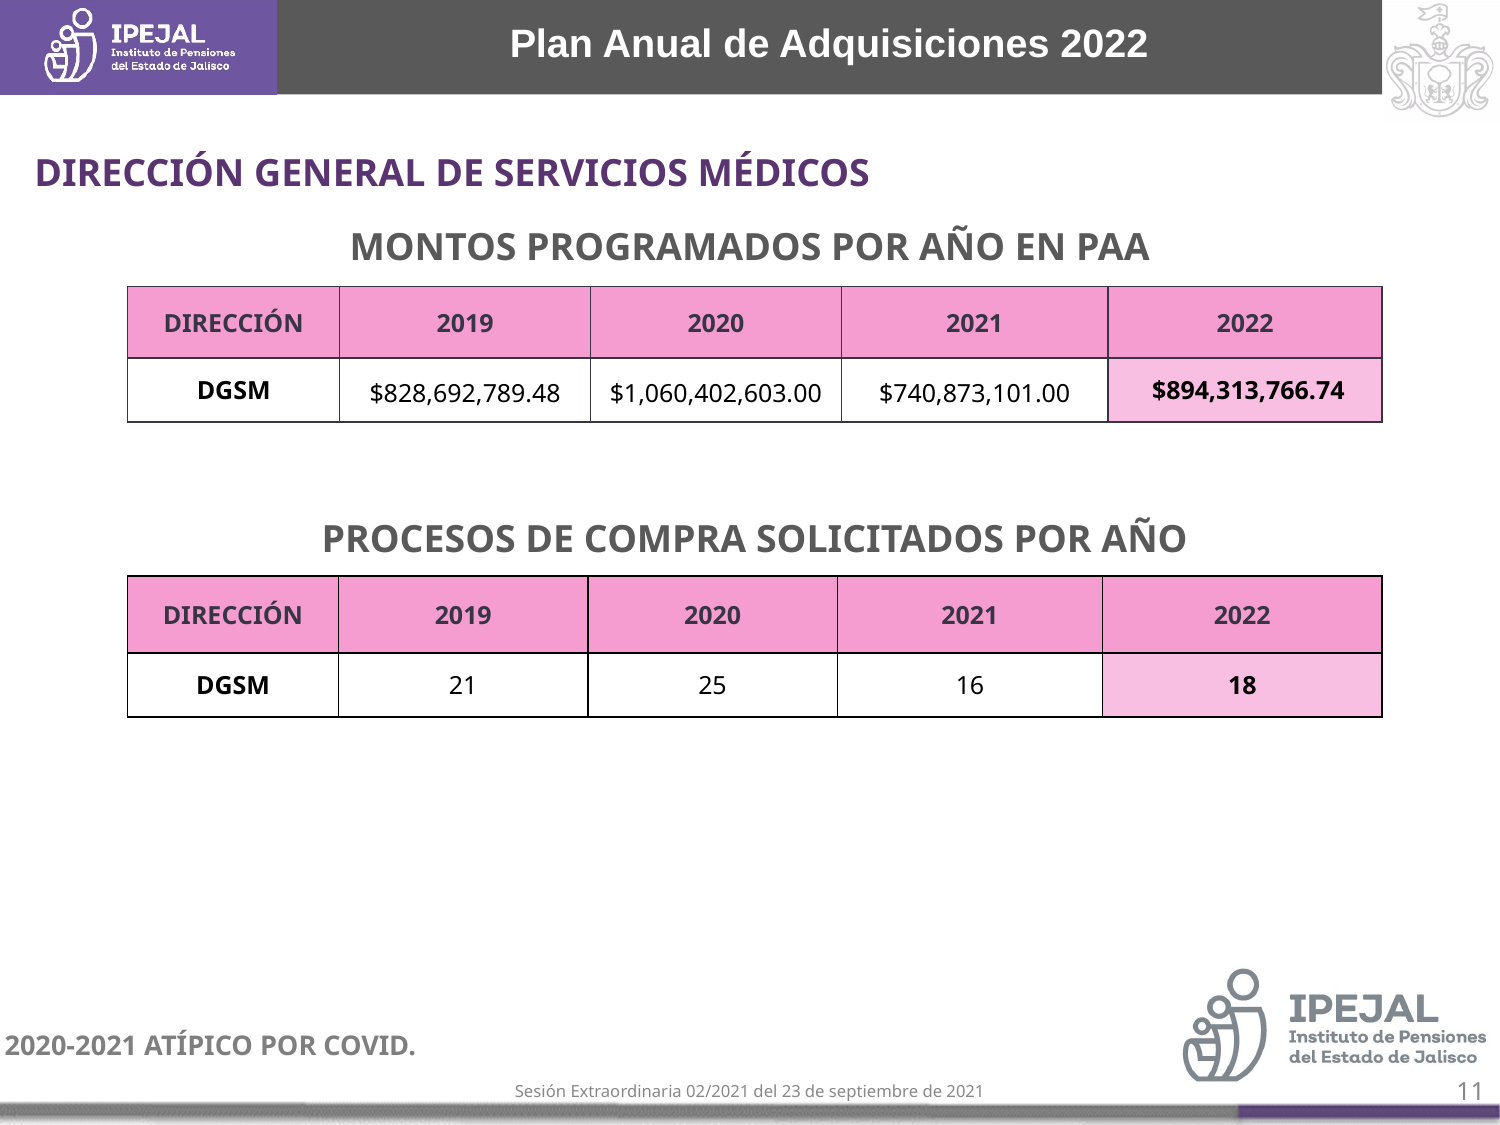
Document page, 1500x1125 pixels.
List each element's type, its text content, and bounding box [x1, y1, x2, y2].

table_header 2021 [842, 287, 1107, 357]
table_cell $828,692,789.48 [340, 359, 590, 421]
table_cell DGSM [128, 359, 339, 421]
picture [1384, 1, 1500, 122]
text_box PROCESOS DE COMPRA SOLICITADOS POR AÑO [127, 500, 1383, 576]
table_header 2019 [339, 577, 587, 652]
table_cell 25 [589, 654, 837, 716]
table_header DIRECCIÓN [128, 577, 338, 652]
table_header 2020 [591, 287, 841, 357]
table_header 2021 [838, 577, 1102, 652]
table_cell 21 [339, 654, 587, 716]
title Plan Anual de Adquisiciones 2022 [277, 8, 1383, 82]
slide_number ‹#› [1149, 1062, 1500, 1122]
table_cell $740,873,101.00 [842, 359, 1107, 421]
footer Sesión Extraordinaria 02/2021 del 23 de septiembre de 2021 [454, 1060, 1046, 1121]
table_cell DGSM [128, 654, 338, 716]
table_cell $894,313,766.74 [1109, 359, 1381, 421]
picture [0, 0, 278, 95]
picture [1176, 962, 1490, 1084]
table_cell 18 [1103, 654, 1381, 716]
list DIRECCIÓN GENERAL DE SERVICIOS MÉDICOS [19, 110, 1150, 205]
table_header 2019 [340, 287, 590, 357]
table_header 2020 [589, 577, 837, 652]
table_cell $1,060,402,603.00 [591, 359, 841, 421]
table_header DIRECCIÓN [128, 287, 339, 357]
table_header 2022 [1103, 577, 1381, 652]
table_cell 16 [838, 654, 1102, 716]
picture [0, 1096, 1500, 1125]
table_header 2022 [1109, 287, 1381, 357]
text_box MONTOS PROGRAMADOS POR AÑO EN PAA [209, 207, 1291, 283]
text_box 2020-2021 ATÍPICO POR COVID. [0, 1013, 493, 1076]
